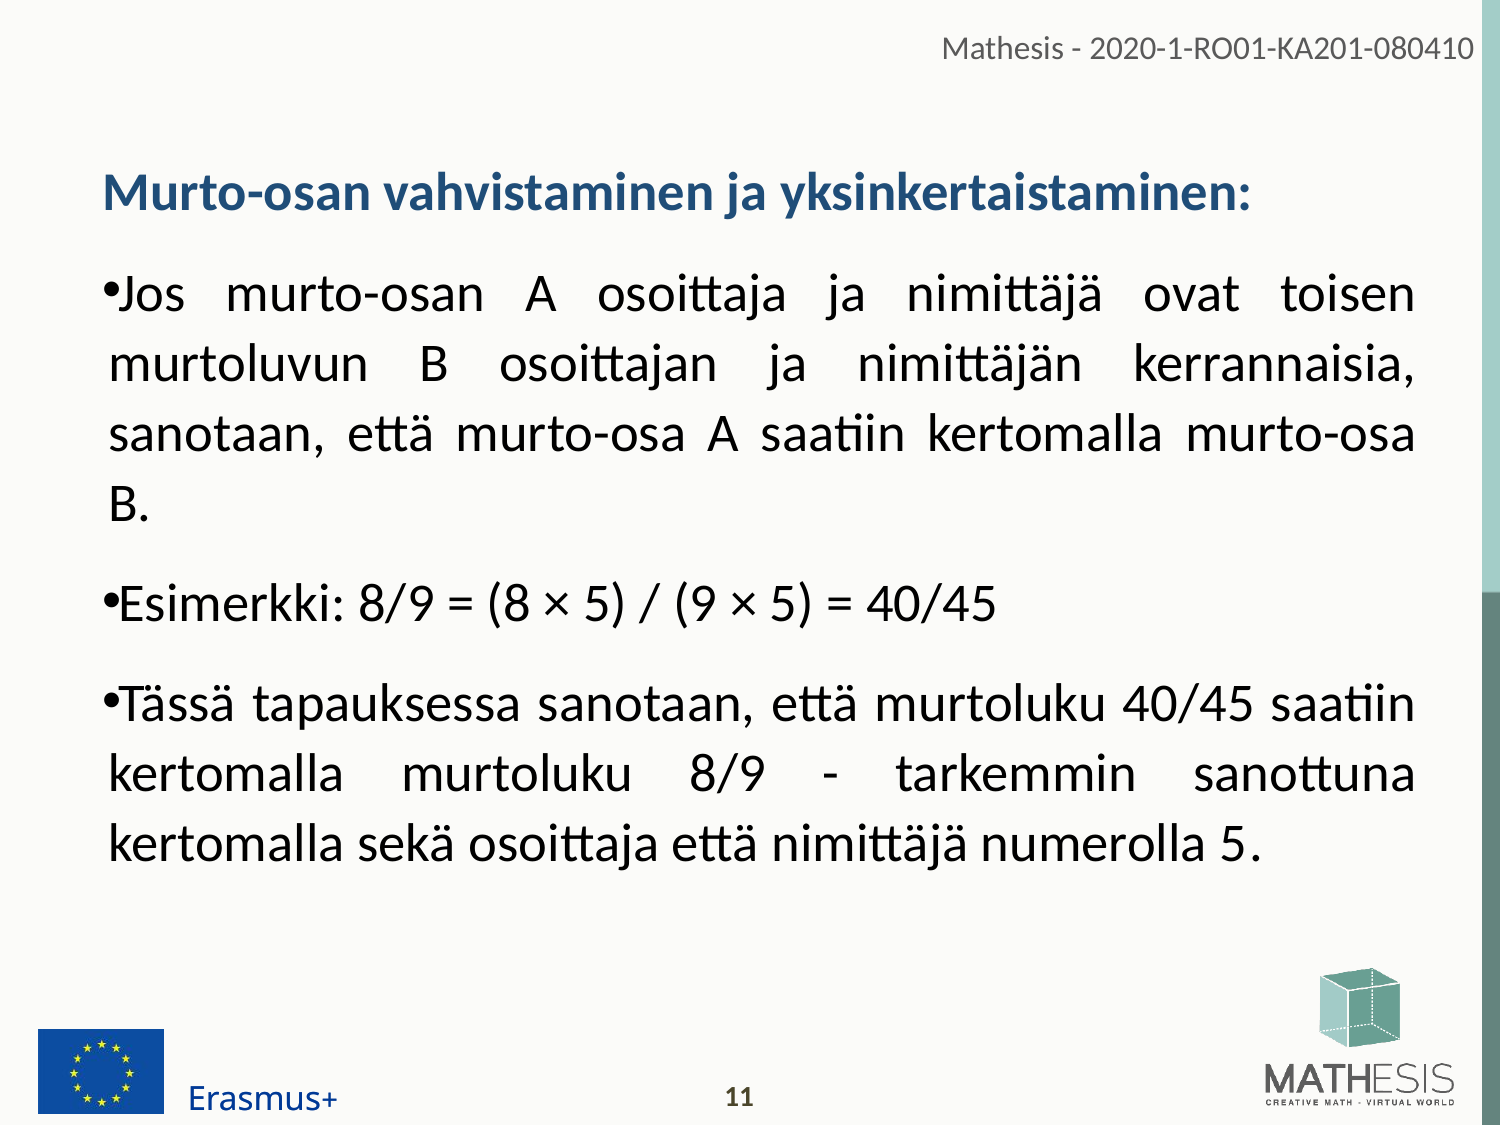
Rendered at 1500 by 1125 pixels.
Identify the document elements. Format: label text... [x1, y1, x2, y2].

list Murto-osan vahvistaminen ja yksinkertaistaminen: Jos murto-osan A osoittaja ja nimittäjä ovat toisen murtoluvun B osoittajan ja nimittäjän kerrannaisia, sanotaan, että murto-osa A saatiin kertomalla murto-osa B. Esimerkki: 8/9 = (8 × 5) / (9 × 5) = 40/45 Tässä tapauksessa sanotaan, että murtoluku 40/45 saatiin kertomalla murtoluku 8/9 - tarkemmin sanottuna kertomalla sekä osoittaja että nimittäjä numerolla 5. [87, 144, 1438, 887]
picture [38, 1029, 164, 1114]
